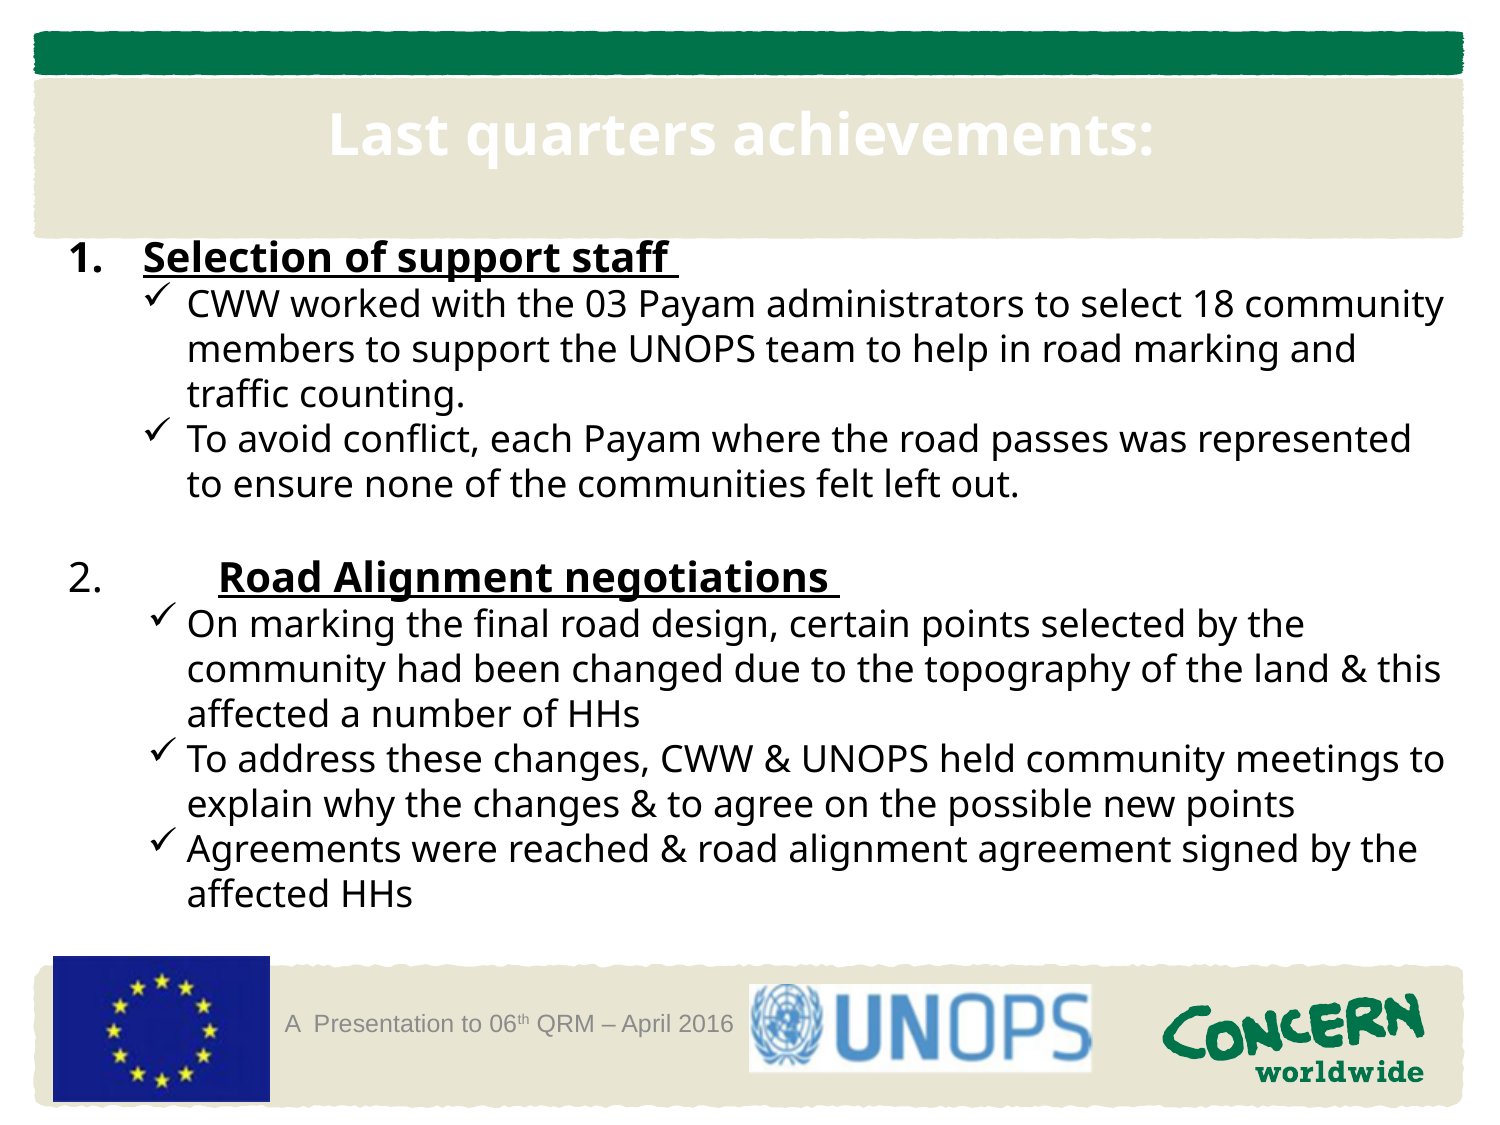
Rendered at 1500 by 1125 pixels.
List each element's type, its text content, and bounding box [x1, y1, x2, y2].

picture [749, 984, 1094, 1074]
title Last quarters achievements: [75, 45, 1424, 220]
picture [52, 956, 270, 1103]
list Selection of support staff CWW worked with the 03 Payam administrators to select 18 community members to support the UNOPS team to help in road marking and traffic counting. To avoid conflict, each Payam where the road passes was represented to ensure none of the communities felt left out. 2. Road Alignment negotiations On marking the final road design, certain points selected by the community had been changed due to the topography of the land & this affected a number of HHs To address these changes, CWW & UNOPS held community meetings to explain why the changes & to agree on the possible new points Agreements were reached & road alignment agreement signed by the affected HHs [53, 243, 1471, 953]
text_box [809, 397, 841, 503]
list A Presentation to 06th QRM – April 2016 [275, 999, 744, 1059]
